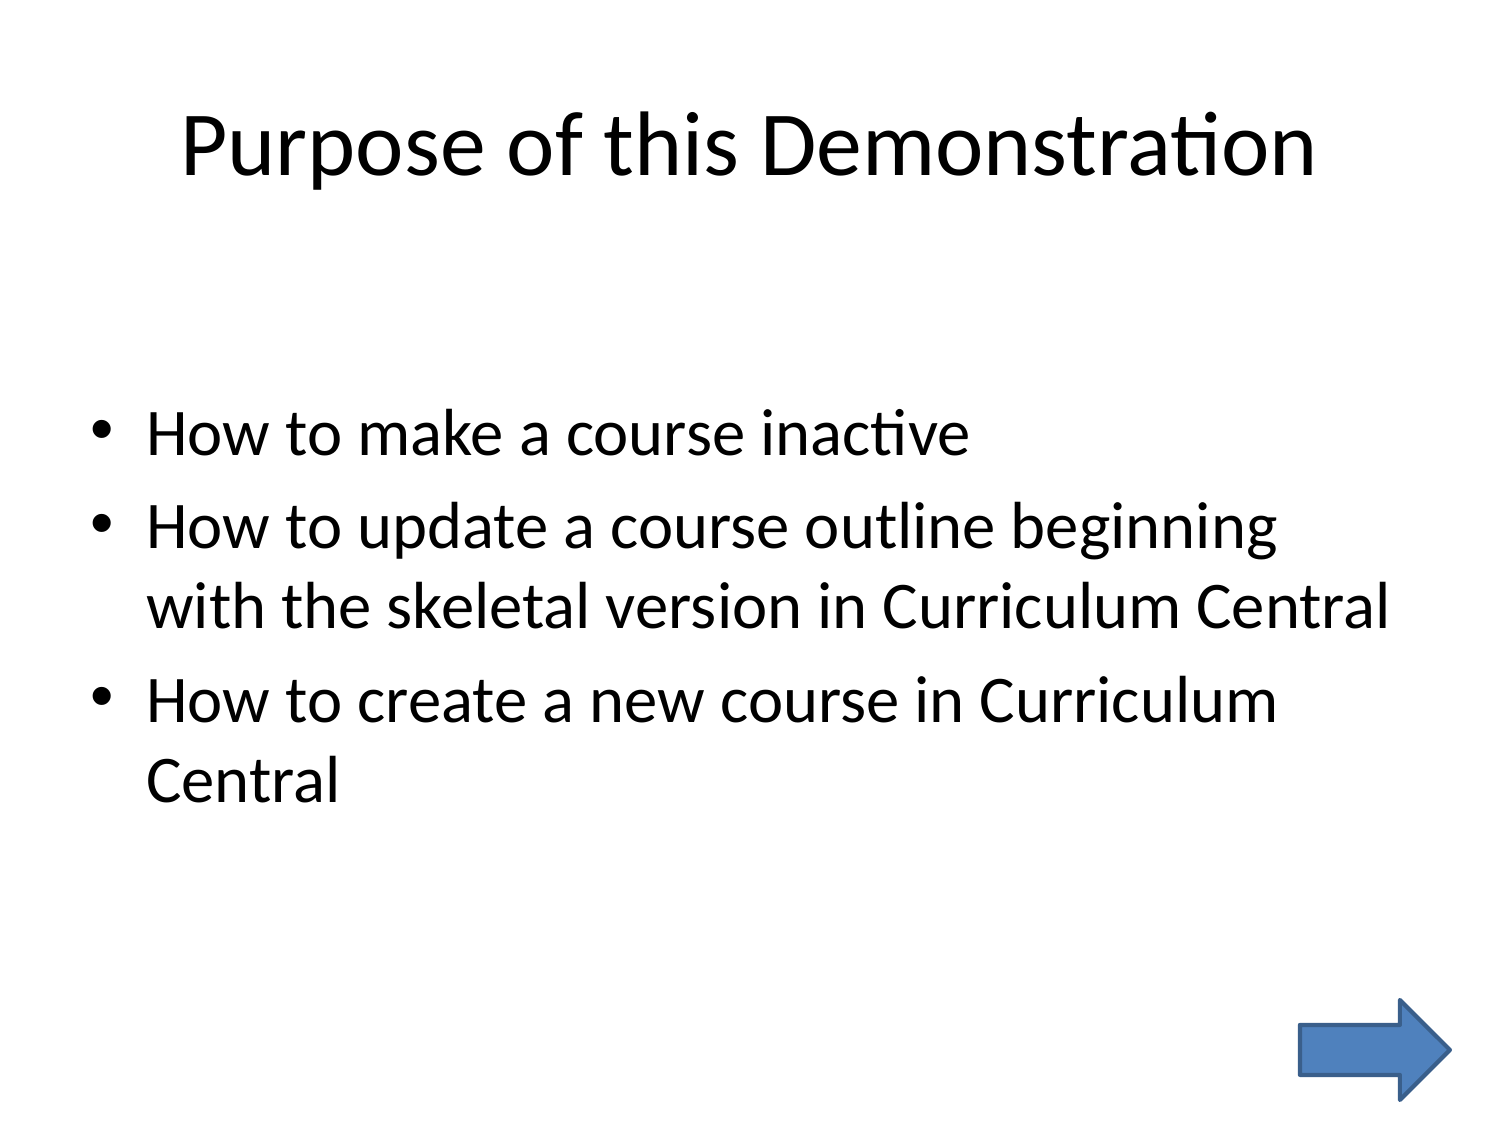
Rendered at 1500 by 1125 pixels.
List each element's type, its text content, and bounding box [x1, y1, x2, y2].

title Purpose of this Demonstration [75, 45, 1425, 233]
list How to make a course inactive How to update a course outline beginning with the skeletal version in Curriculum Central How to create a new course in Curriculum Central [75, 287, 1425, 963]
text_box [1297, 998, 1453, 1102]
